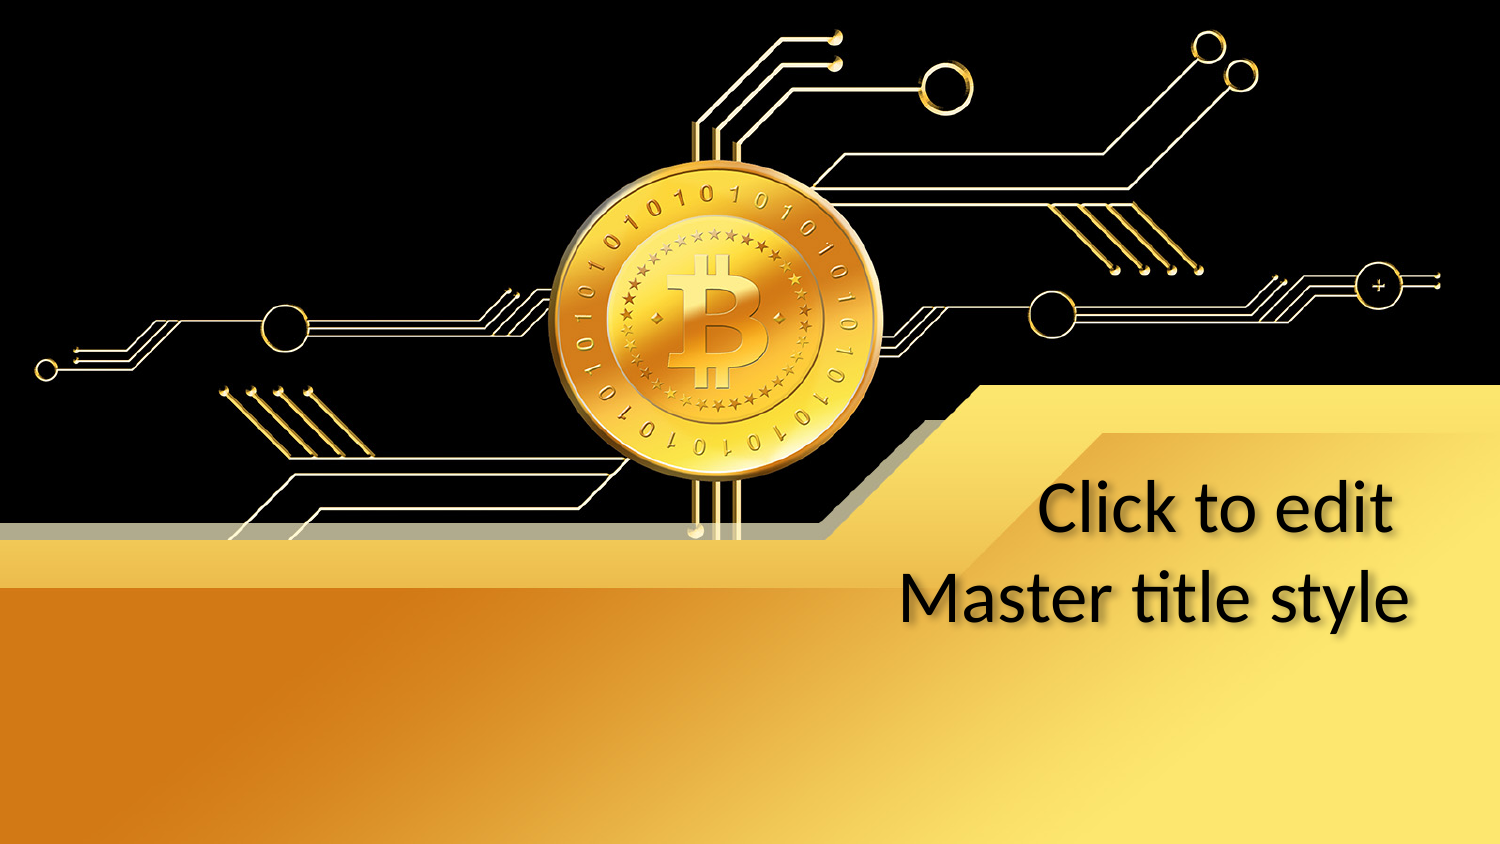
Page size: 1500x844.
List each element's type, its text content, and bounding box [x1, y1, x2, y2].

title Click to edit Master title style [73, 421, 1427, 673]
picture [0, 0, 1500, 844]
